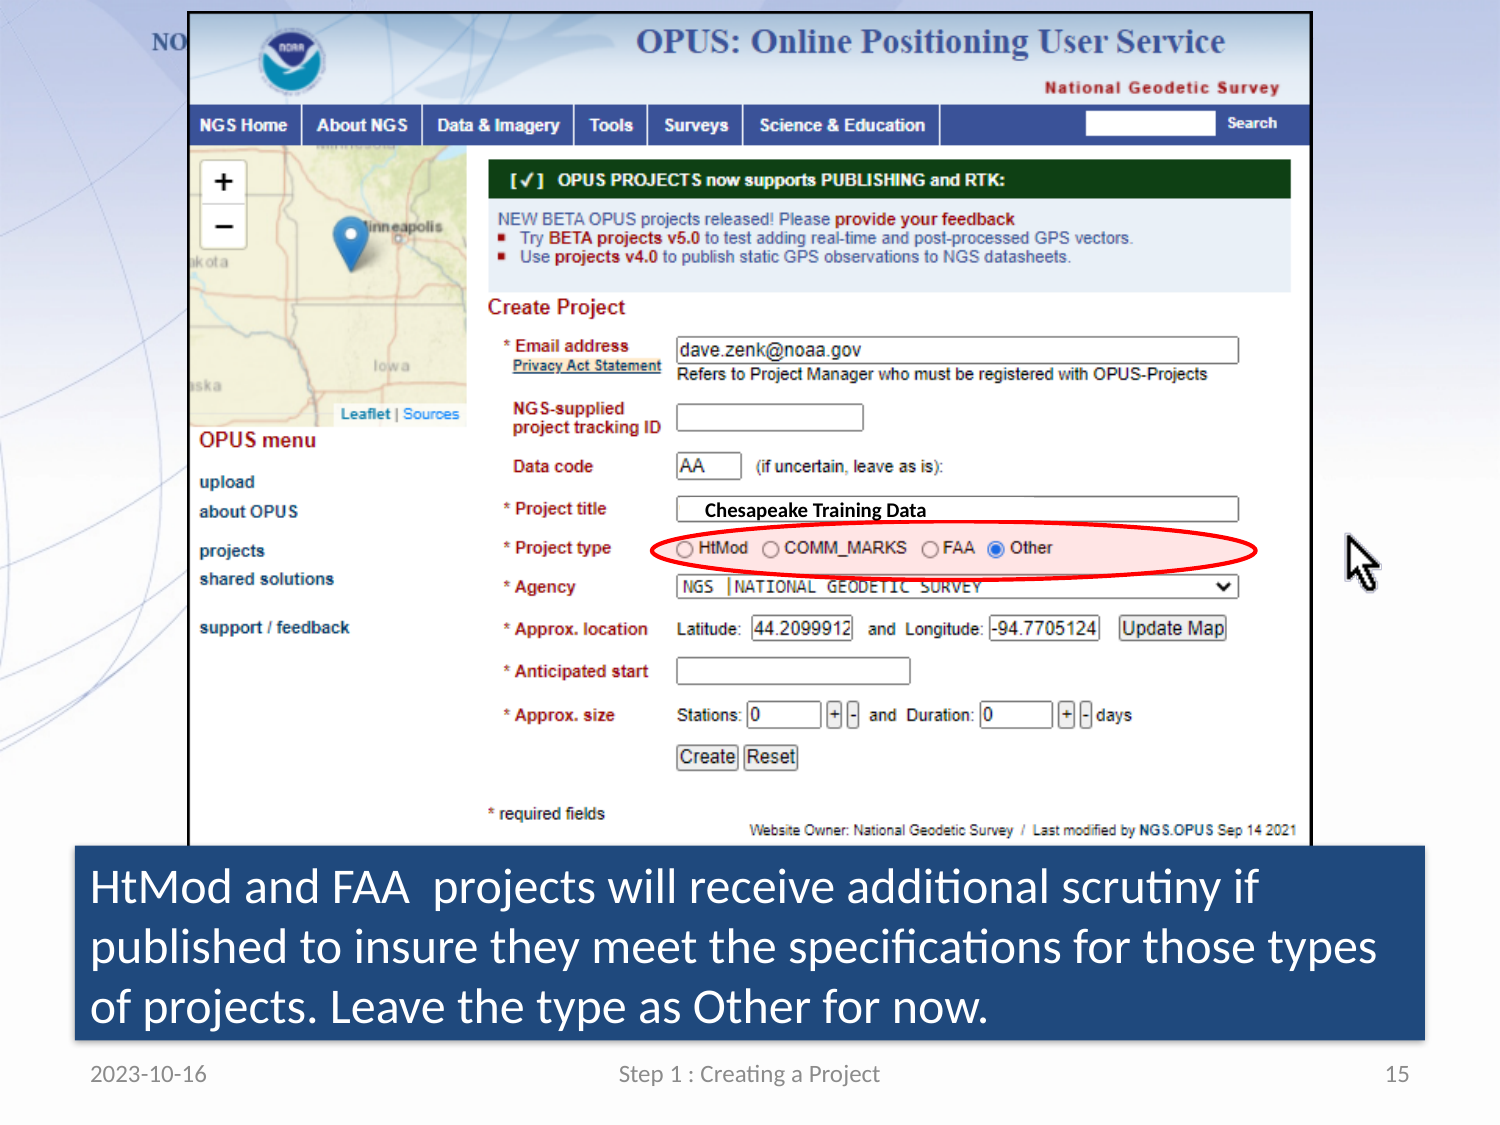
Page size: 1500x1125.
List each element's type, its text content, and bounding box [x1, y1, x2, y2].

footer Step 1 : Creating a Project [512, 1048, 988, 1103]
picture [0, 0, 1500, 1125]
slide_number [75, 1047, 425, 1103]
text_box HtMod and FAA projects will receive additional scrutiny if published to insure they meet the specifications for those types of projects. Leave the type as Other for now. [74, 845, 1425, 1041]
slide_number 15 [1074, 1047, 1425, 1103]
